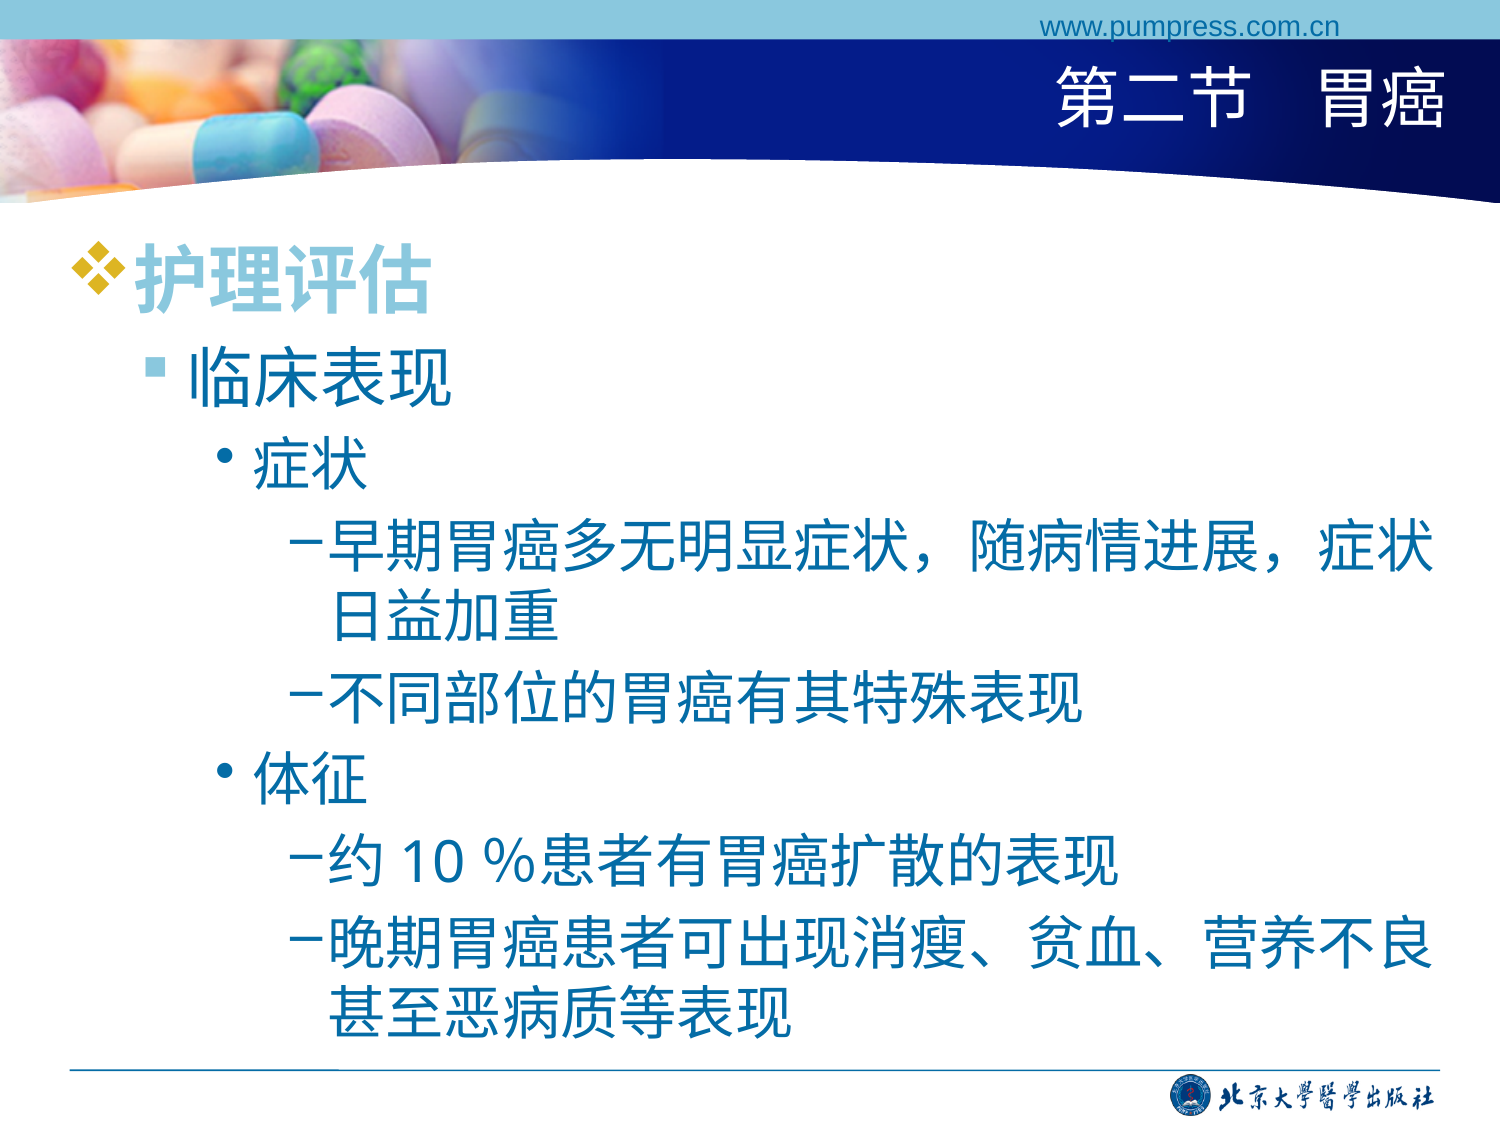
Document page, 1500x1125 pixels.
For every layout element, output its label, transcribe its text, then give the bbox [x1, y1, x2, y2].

list 护理评估 临床表现 症状 早期胃癌多无明显症状，随病情进展，症状日益加重 不同部位的胃癌有其特殊表现 体征 约10％患者有胃癌扩散的表现 晚期胃癌患者可出现消瘦、贫血、营养不良甚至恶病质等表现 [49, 224, 1463, 1026]
slide_number www.pumpress.com.cn [1025, 0, 1463, 38]
picture [0, 40, 1500, 203]
picture [1170, 1074, 1436, 1118]
title 第二节 胃癌 [137, 49, 1463, 143]
